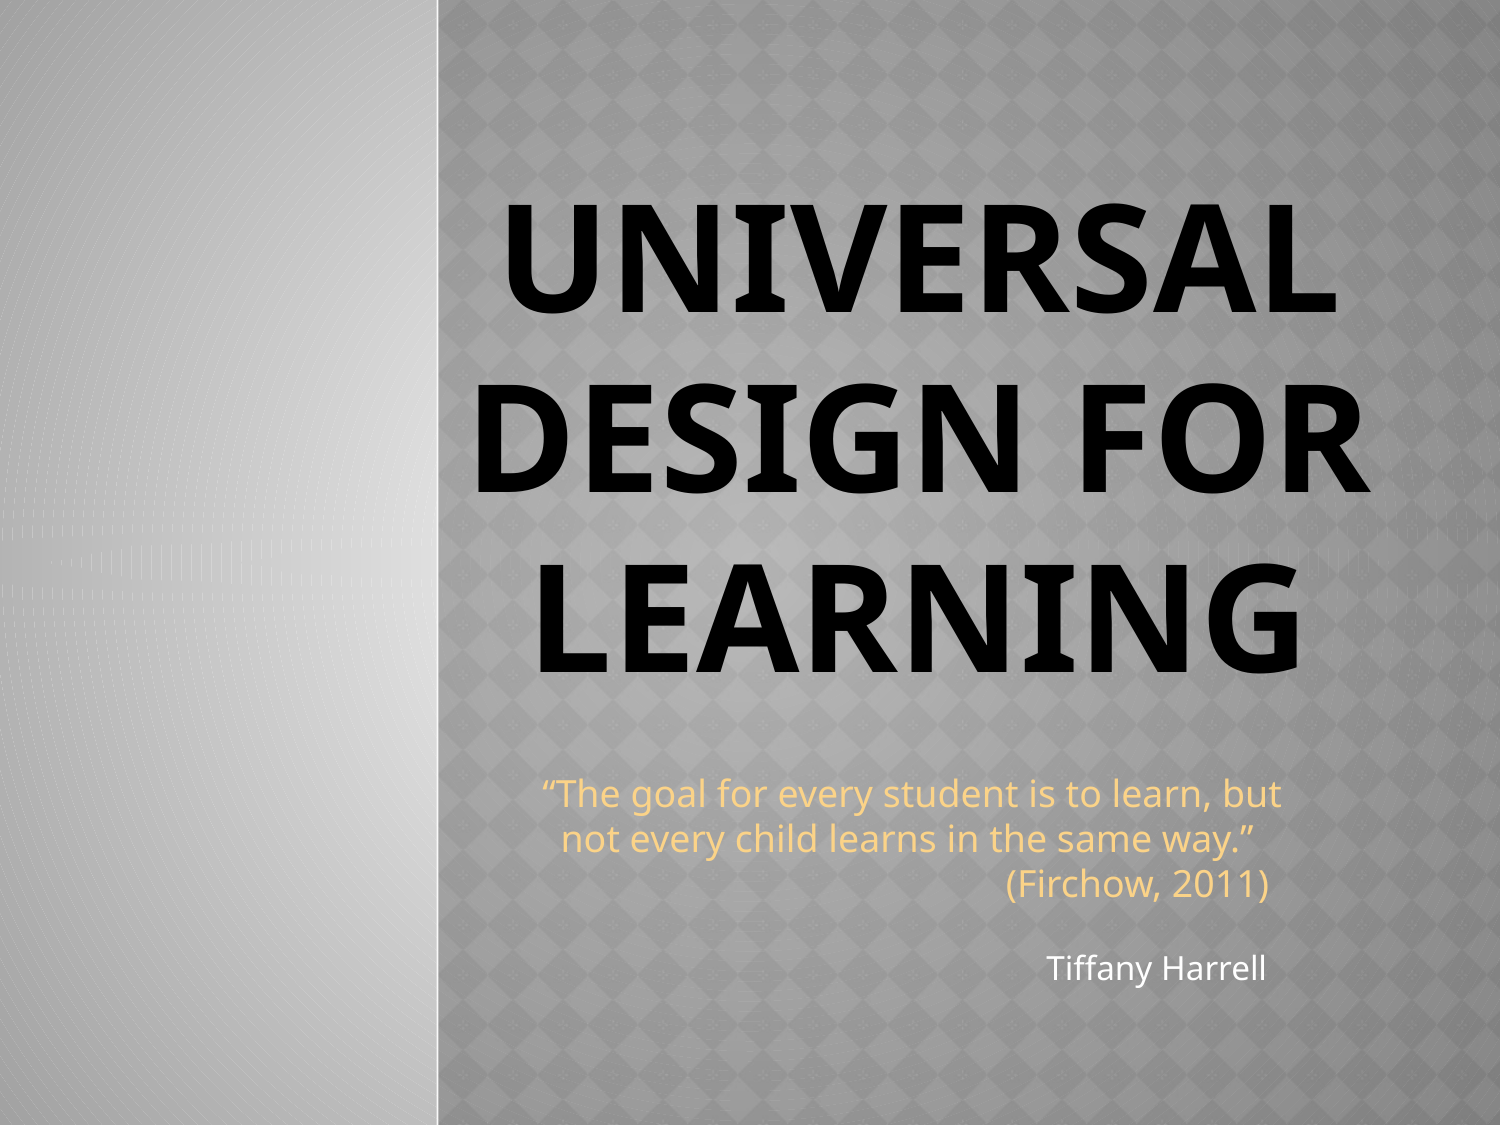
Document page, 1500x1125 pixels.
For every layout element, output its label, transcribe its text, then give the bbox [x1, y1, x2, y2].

title Universal Design for Learning [387, 324, 1451, 703]
text_box “The goal for every student is to learn, but not every child learns in the same way.” (Firchow, 2011) [525, 762, 1300, 913]
subtitle Tiffany Harrell [225, 737, 1275, 1025]
